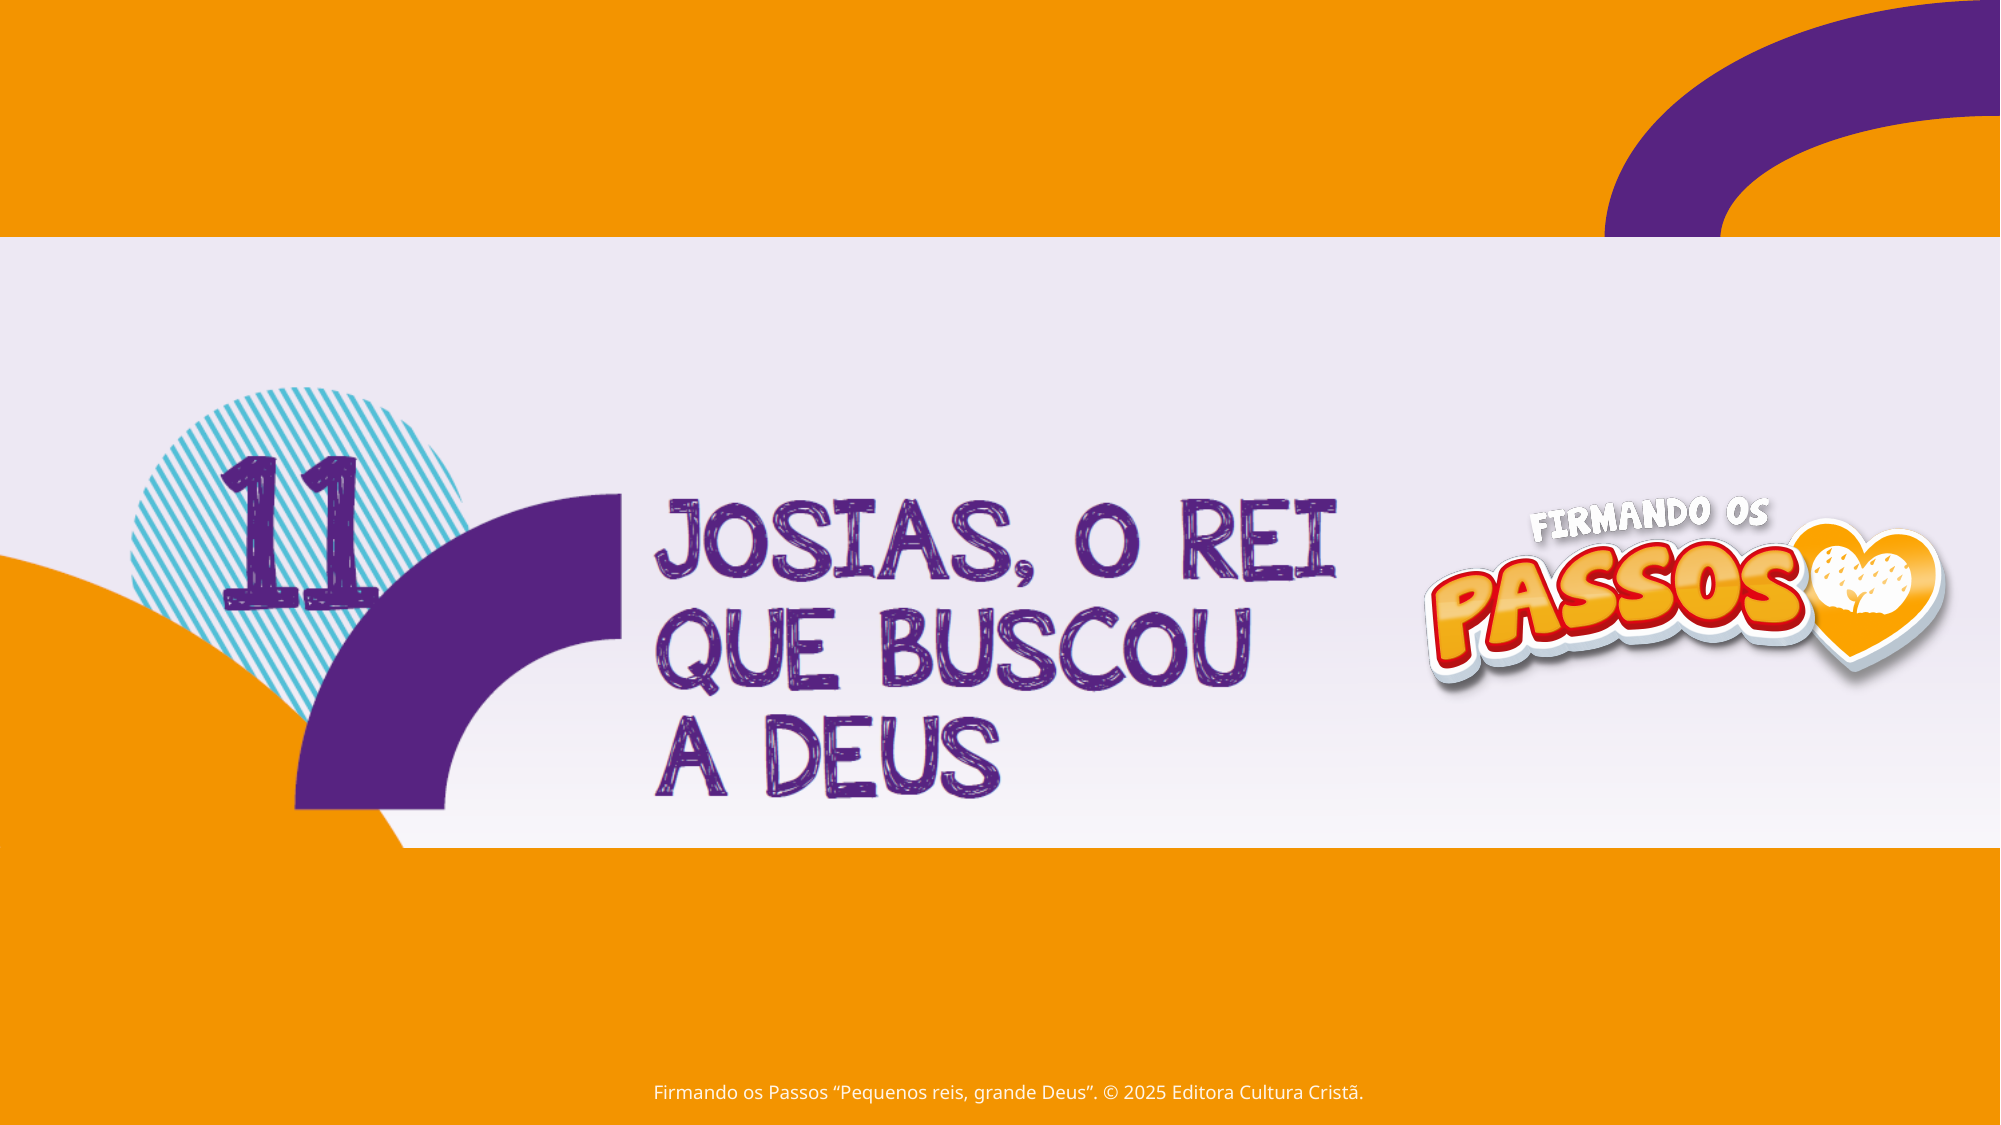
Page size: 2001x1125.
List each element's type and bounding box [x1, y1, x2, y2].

text_box [0, 0, 2000, 1125]
